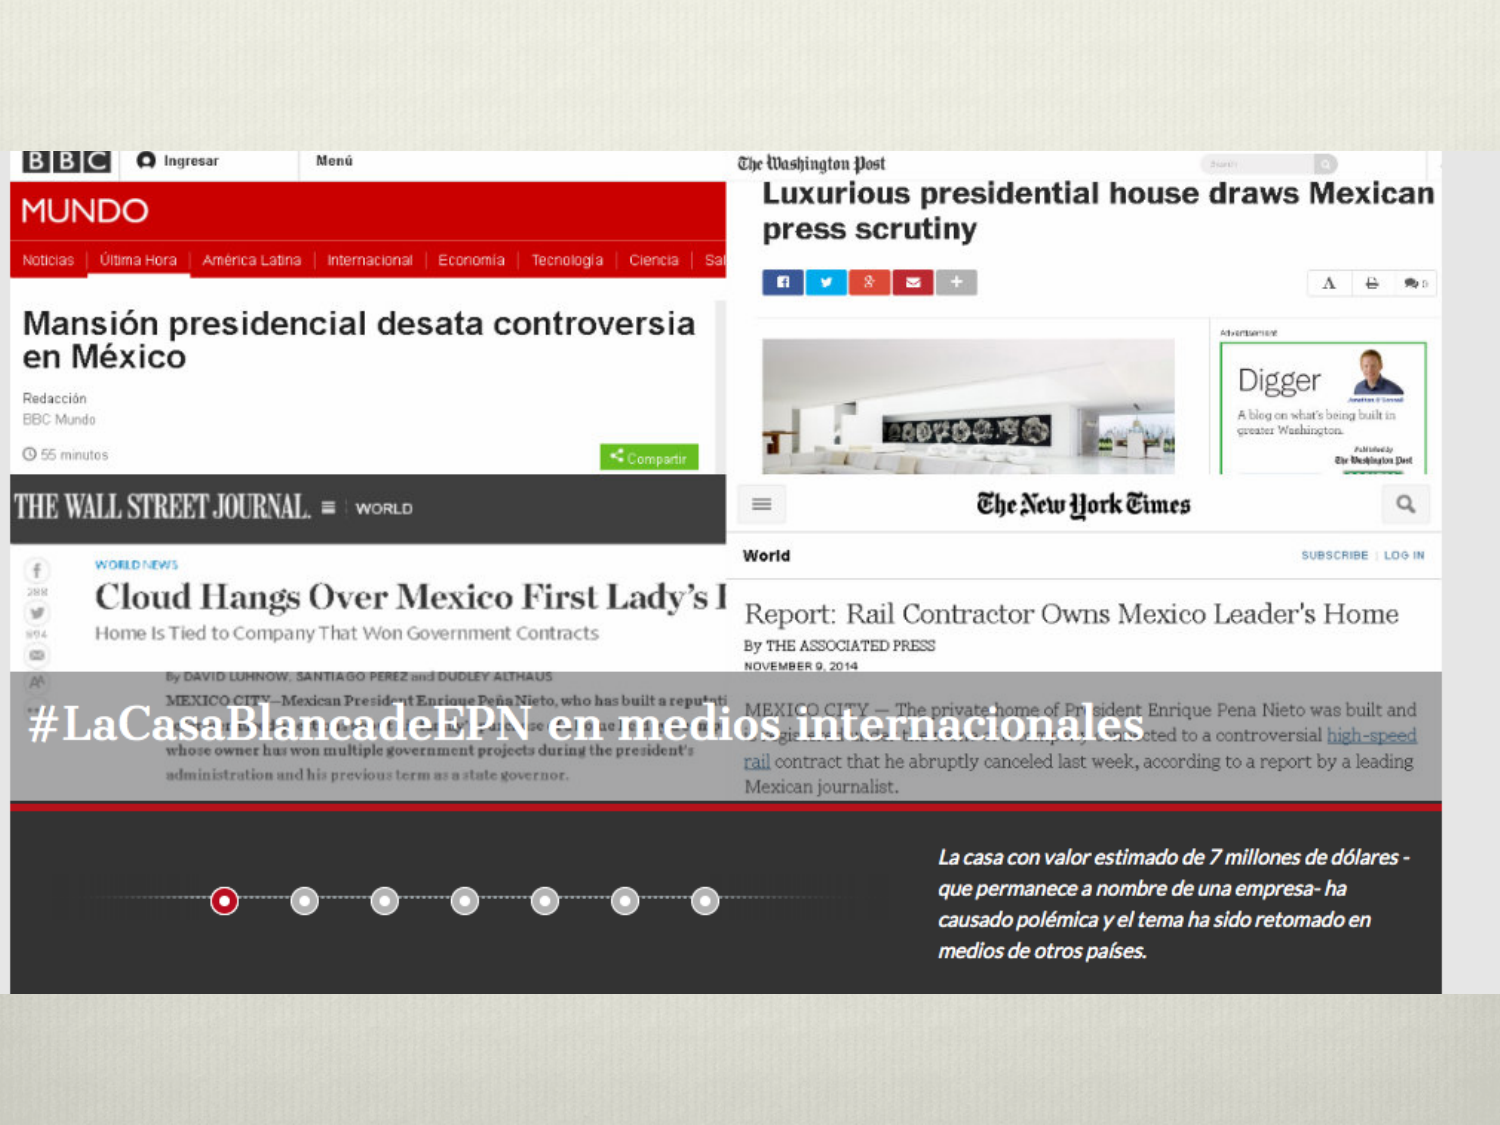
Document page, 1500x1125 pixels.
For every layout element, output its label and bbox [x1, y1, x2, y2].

picture [0, 150, 1500, 995]
